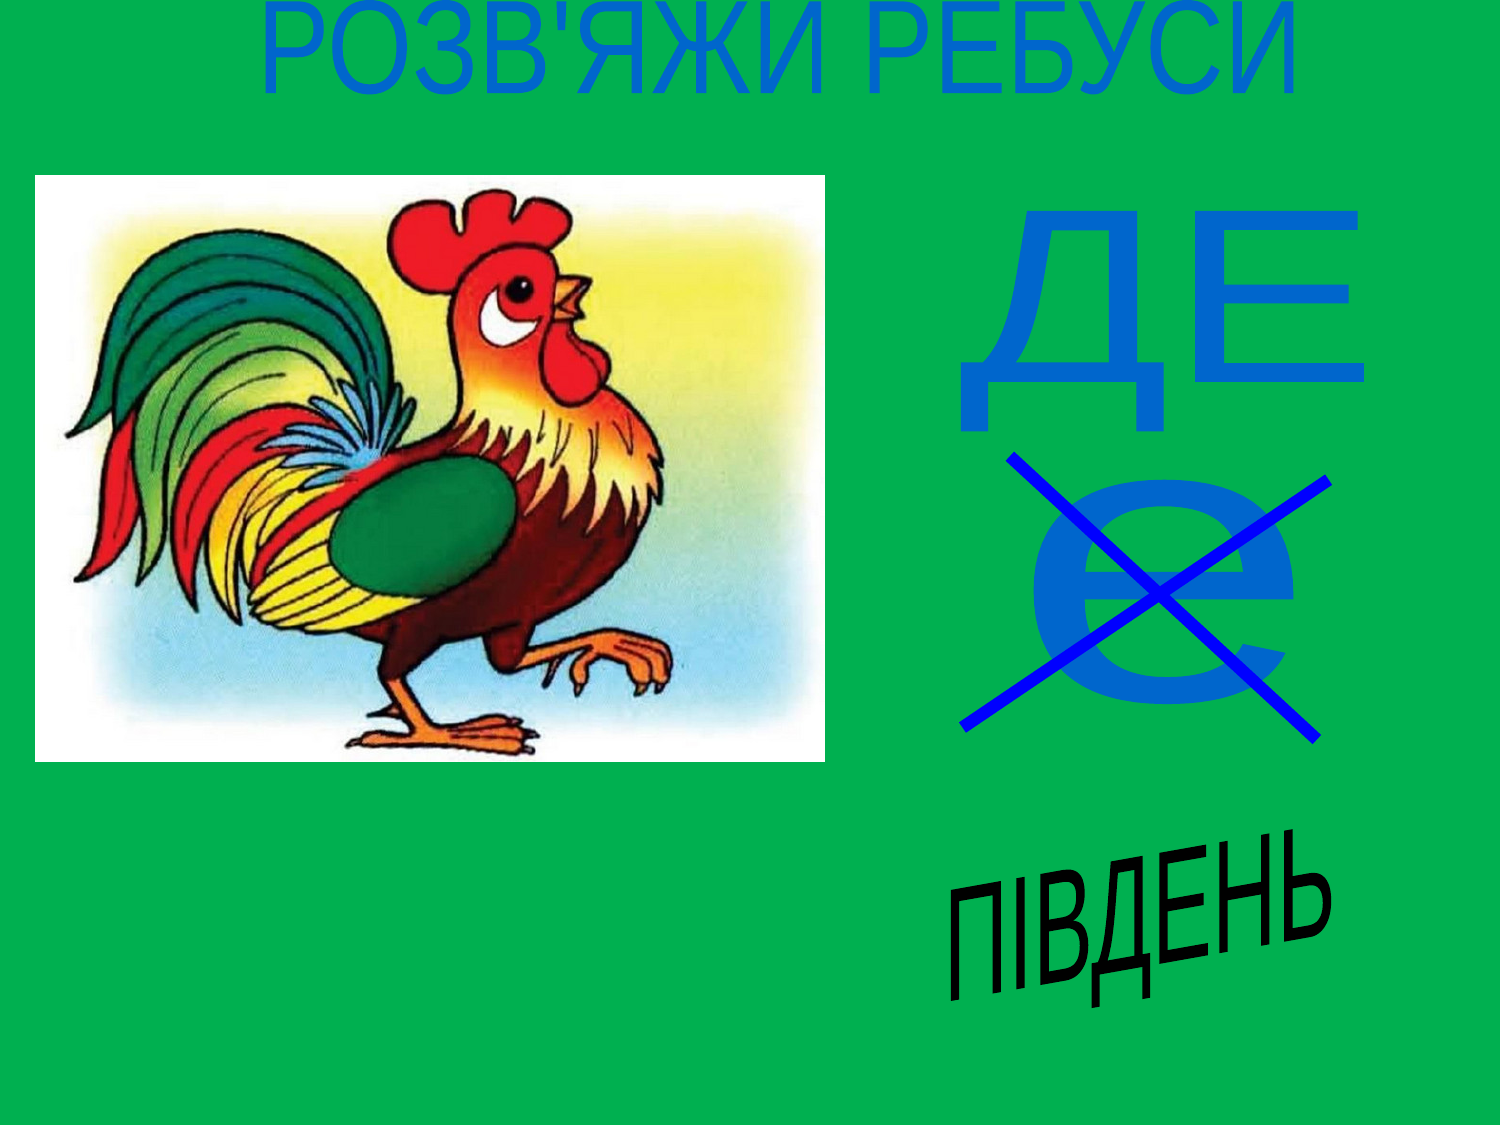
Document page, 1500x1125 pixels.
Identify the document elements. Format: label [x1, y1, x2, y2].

picture [34, 175, 825, 762]
